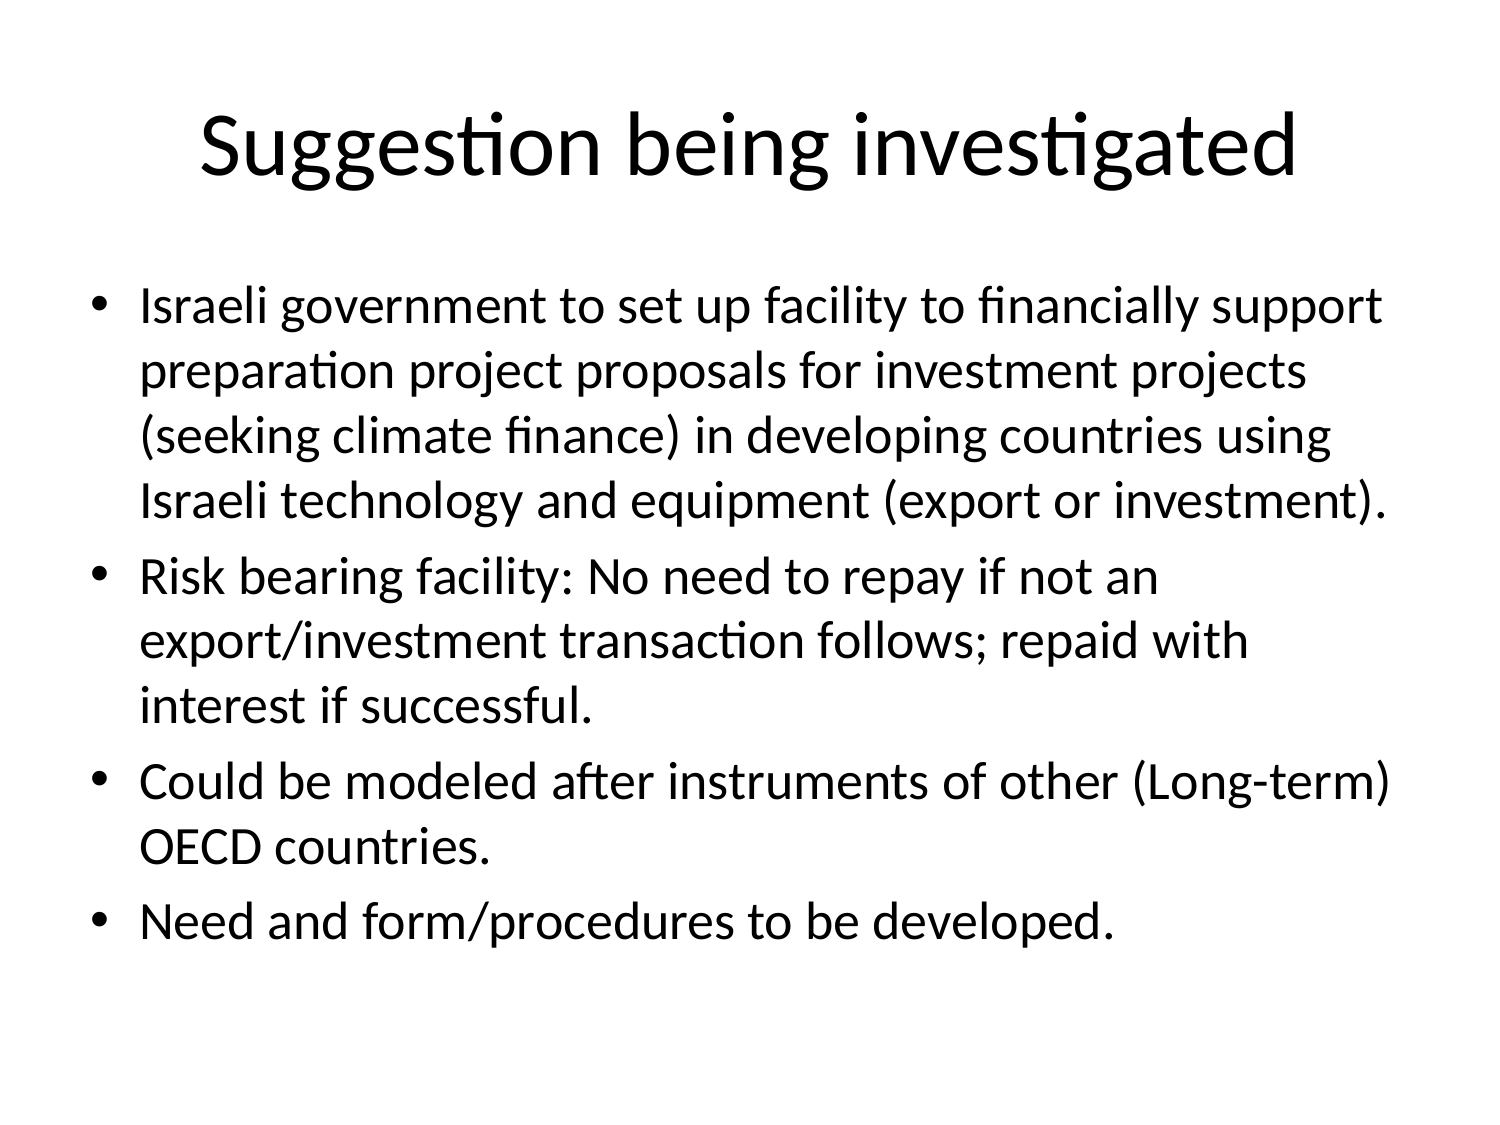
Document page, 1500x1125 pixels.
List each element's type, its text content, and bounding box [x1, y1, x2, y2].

title Suggestion being investigated [75, 45, 1425, 233]
list Israeli government to set up facility to financially support preparation project proposals for investment projects (seeking climate finance) in developing countries using Israeli technology and equipment (export or investment). Risk bearing facility: No need to repay if not an export/investment transaction follows; repaid with interest if successful. Could be modeled after instruments of other (Long-term) OECD countries. Need and form/procedures to be developed. [75, 262, 1425, 1005]
